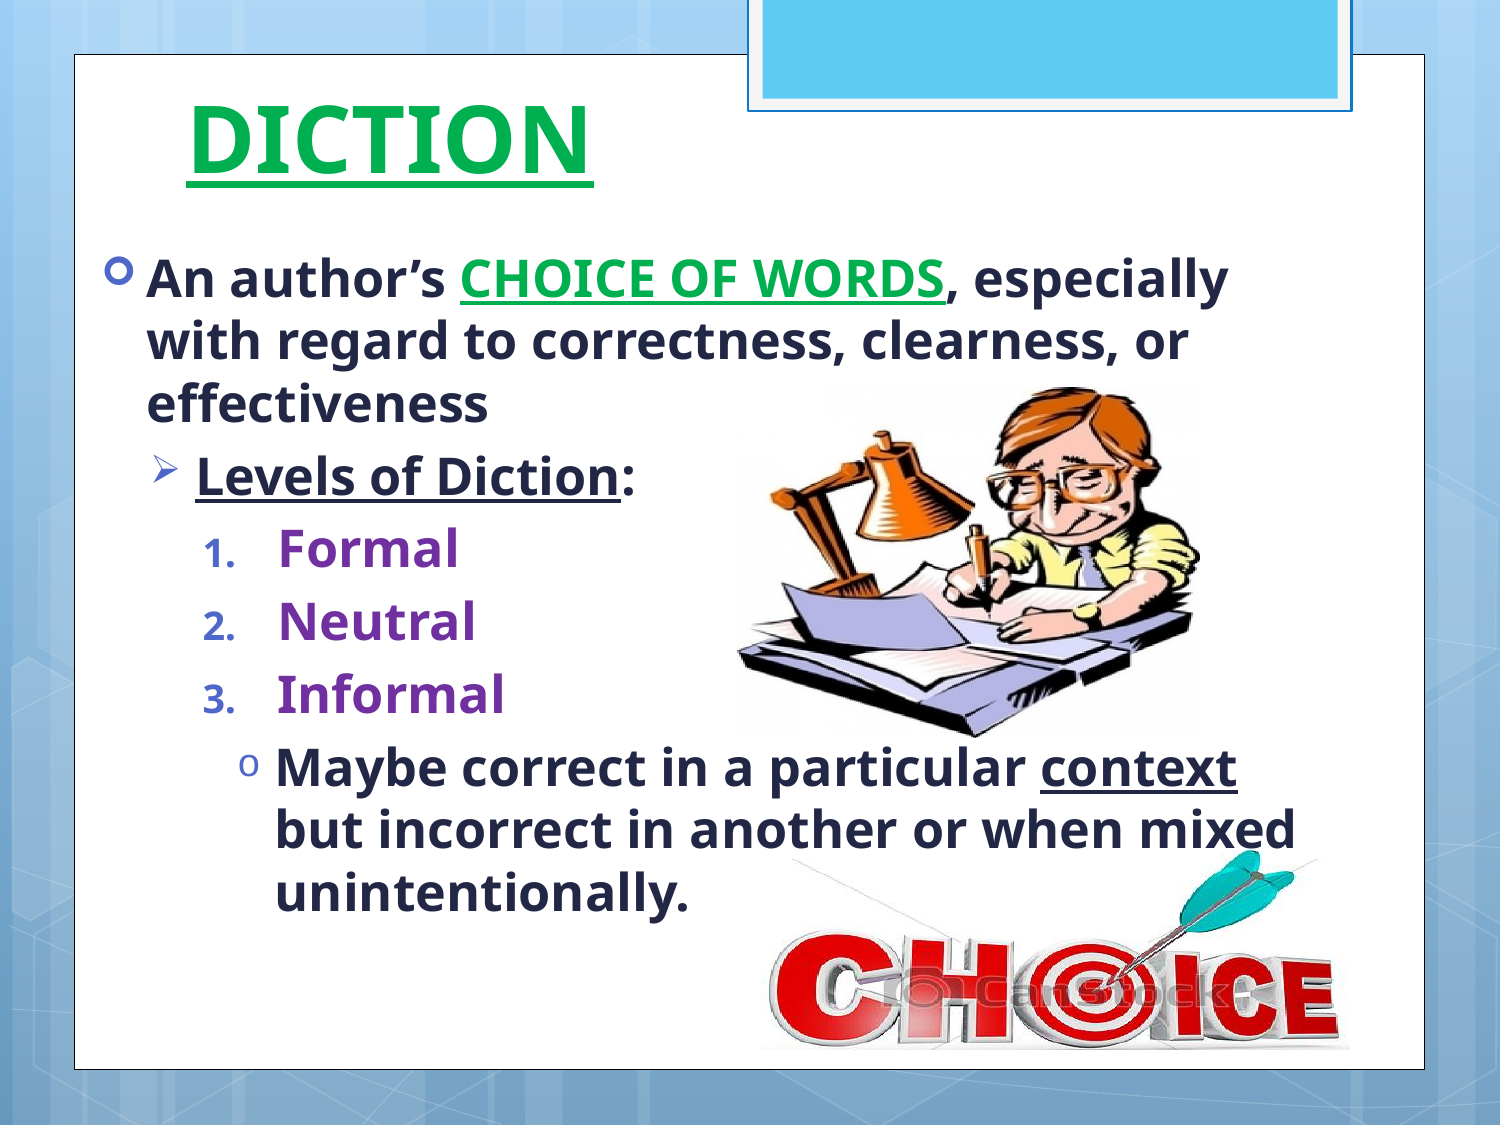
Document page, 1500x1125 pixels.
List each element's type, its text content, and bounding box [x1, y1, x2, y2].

picture [760, 848, 1351, 1051]
list An author’s CHOICE OF WORDS, especially with regard to correctness, clearness, or effectiveness Levels of Diction: Formal Neutral Informal Maybe correct in a particular context but incorrect in another or when mixed unintentionally. [75, 237, 1350, 950]
title DICTION [171, 12, 1324, 200]
picture [737, 387, 1201, 738]
